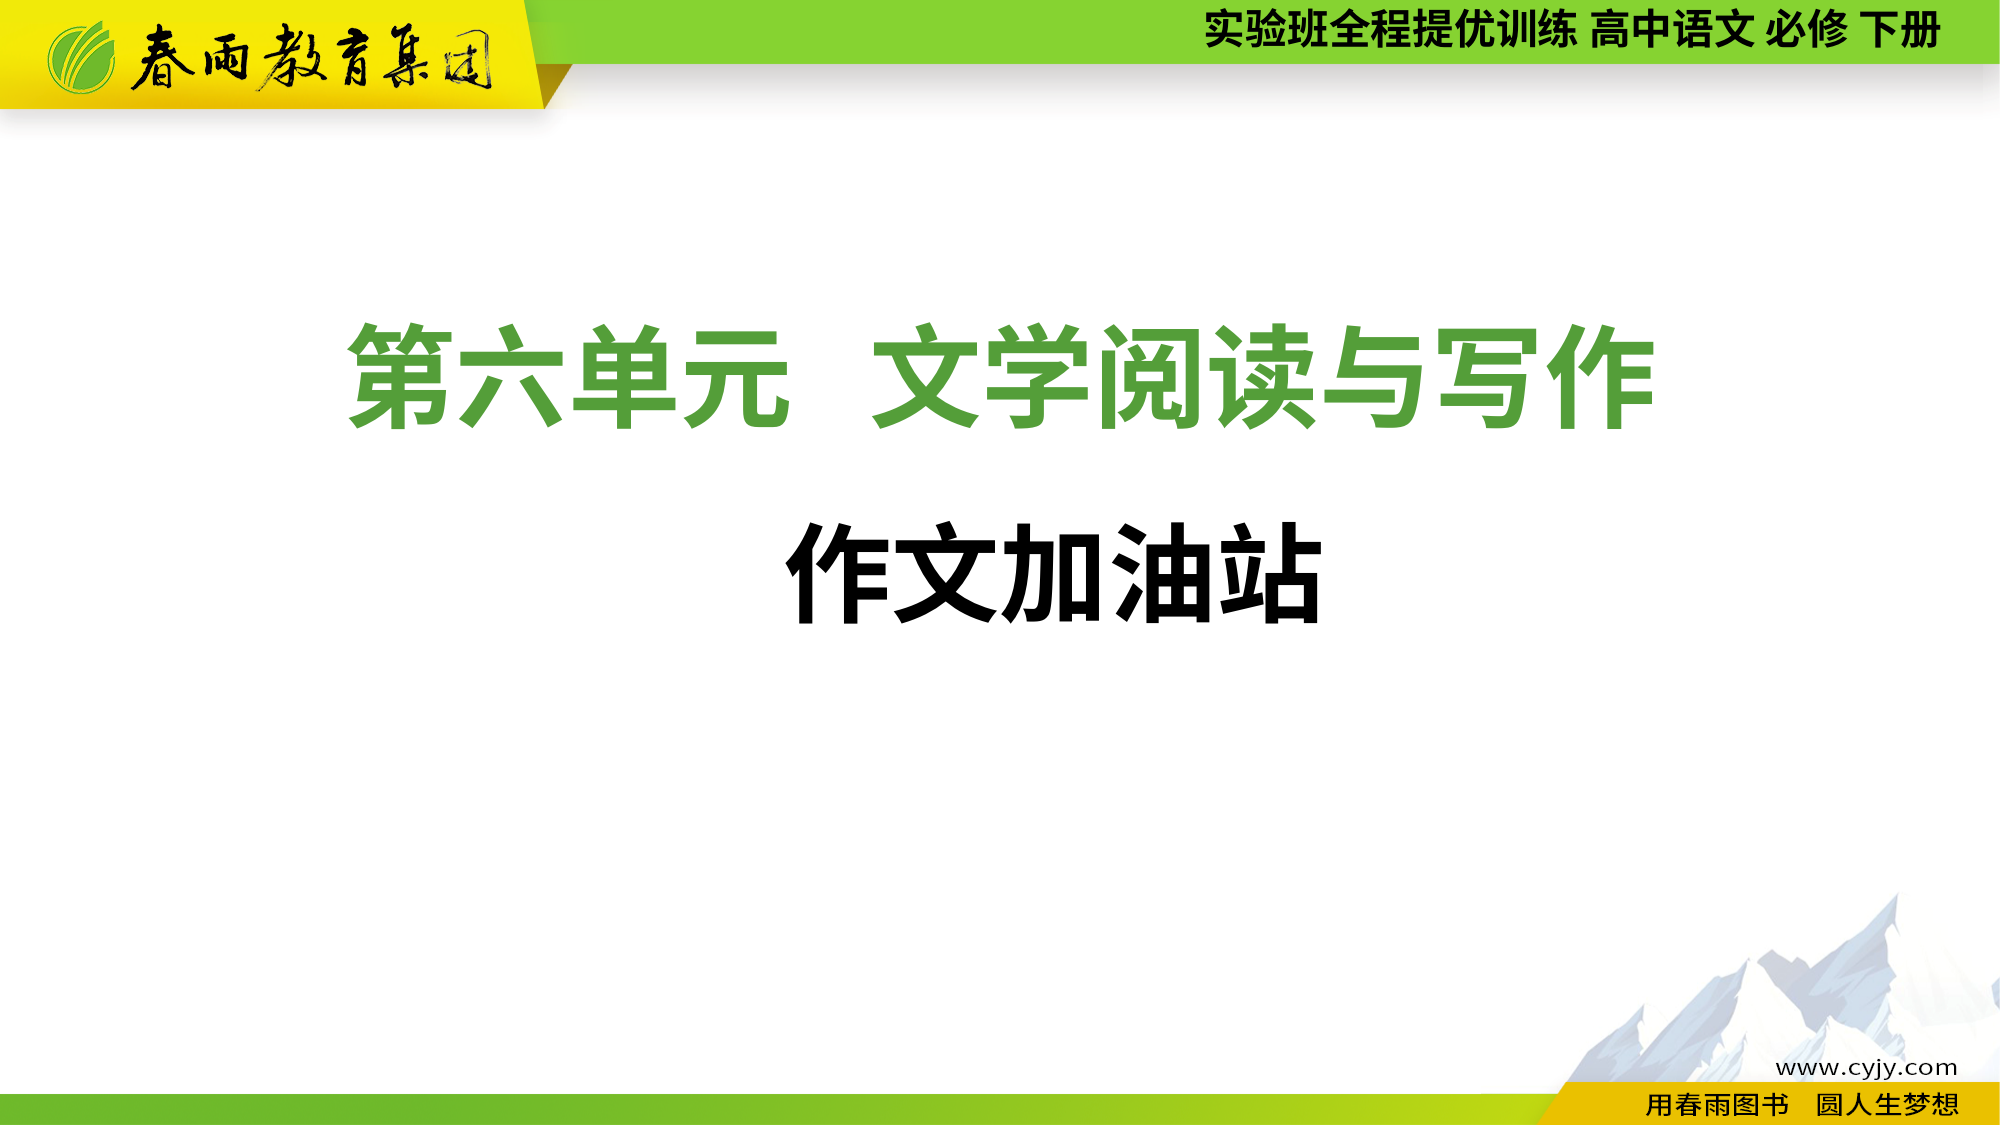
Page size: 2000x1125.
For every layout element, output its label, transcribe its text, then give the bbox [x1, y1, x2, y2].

text_box 第六单元 文学阅读与写作 作文加油站 [54, 231, 1946, 644]
picture [0, 0, 2000, 1125]
